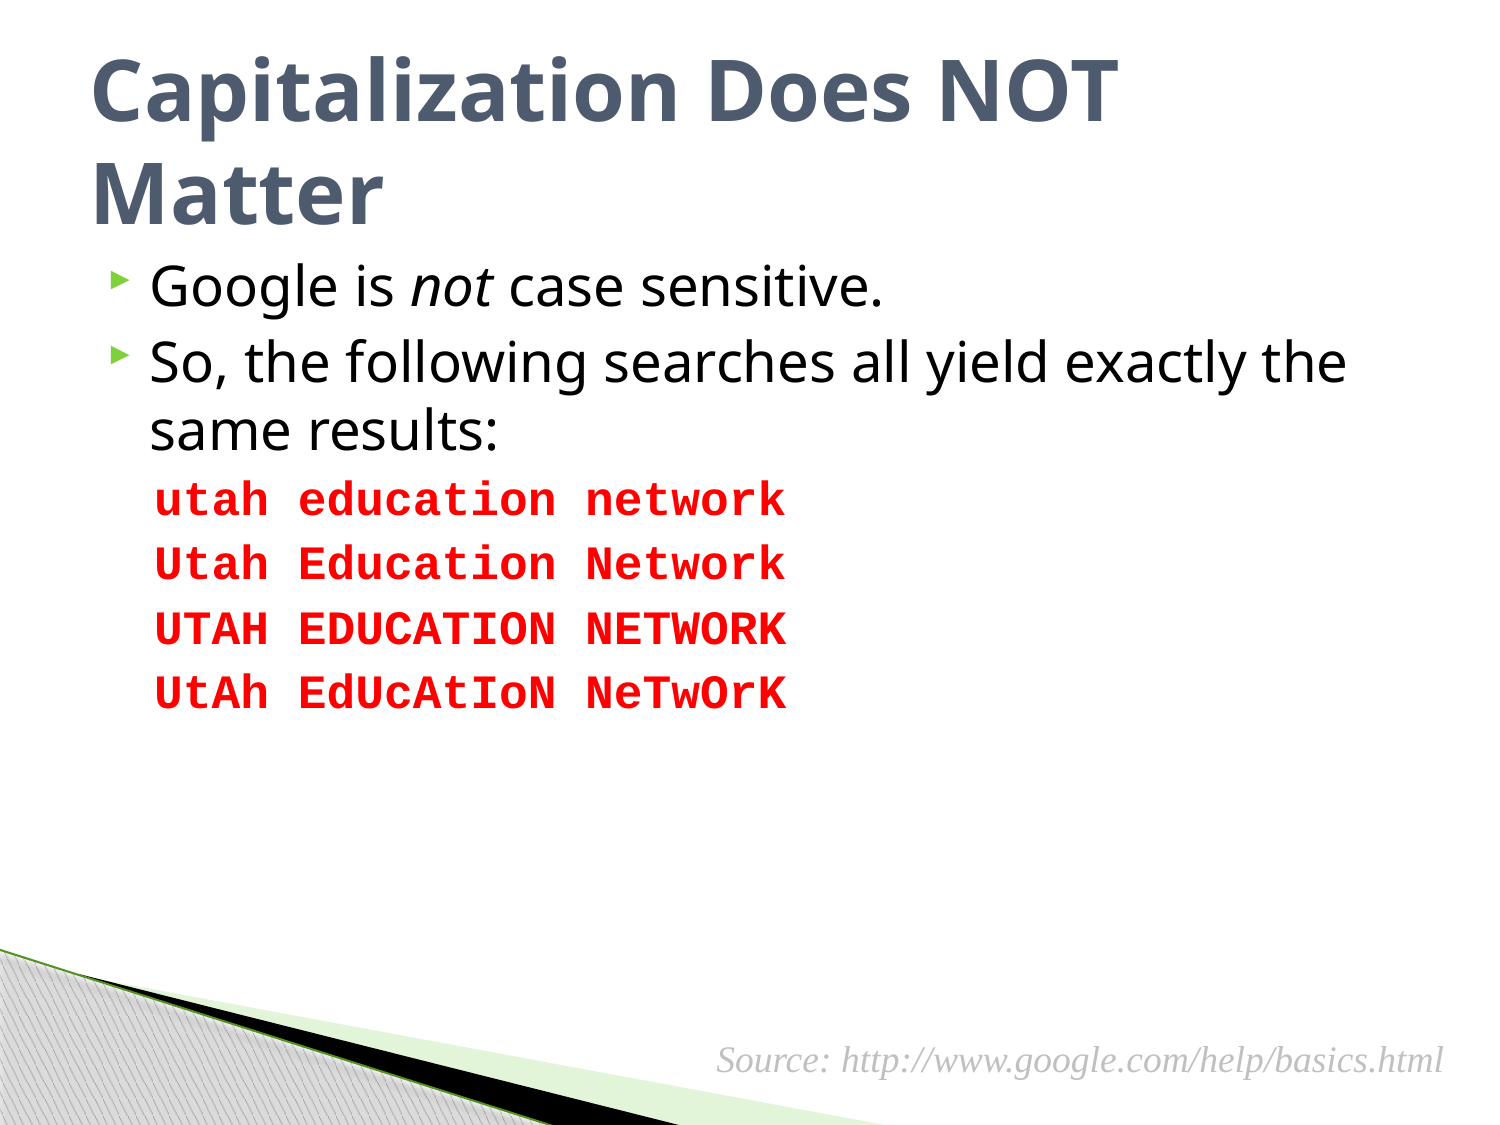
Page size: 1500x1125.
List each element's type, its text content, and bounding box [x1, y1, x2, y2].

title Capitalization Does NOT Matter [75, 45, 1425, 233]
text_box Source: http://www.google.com/help/basics.html [701, 1027, 1460, 1087]
list Google is not case sensitive. So, the following searches all yield exactly the same results: utah education network Utah Education Network UTAH EDUCATION NETWORK UtAh EdUcAtIoN NeTwOrK [75, 243, 1425, 986]
